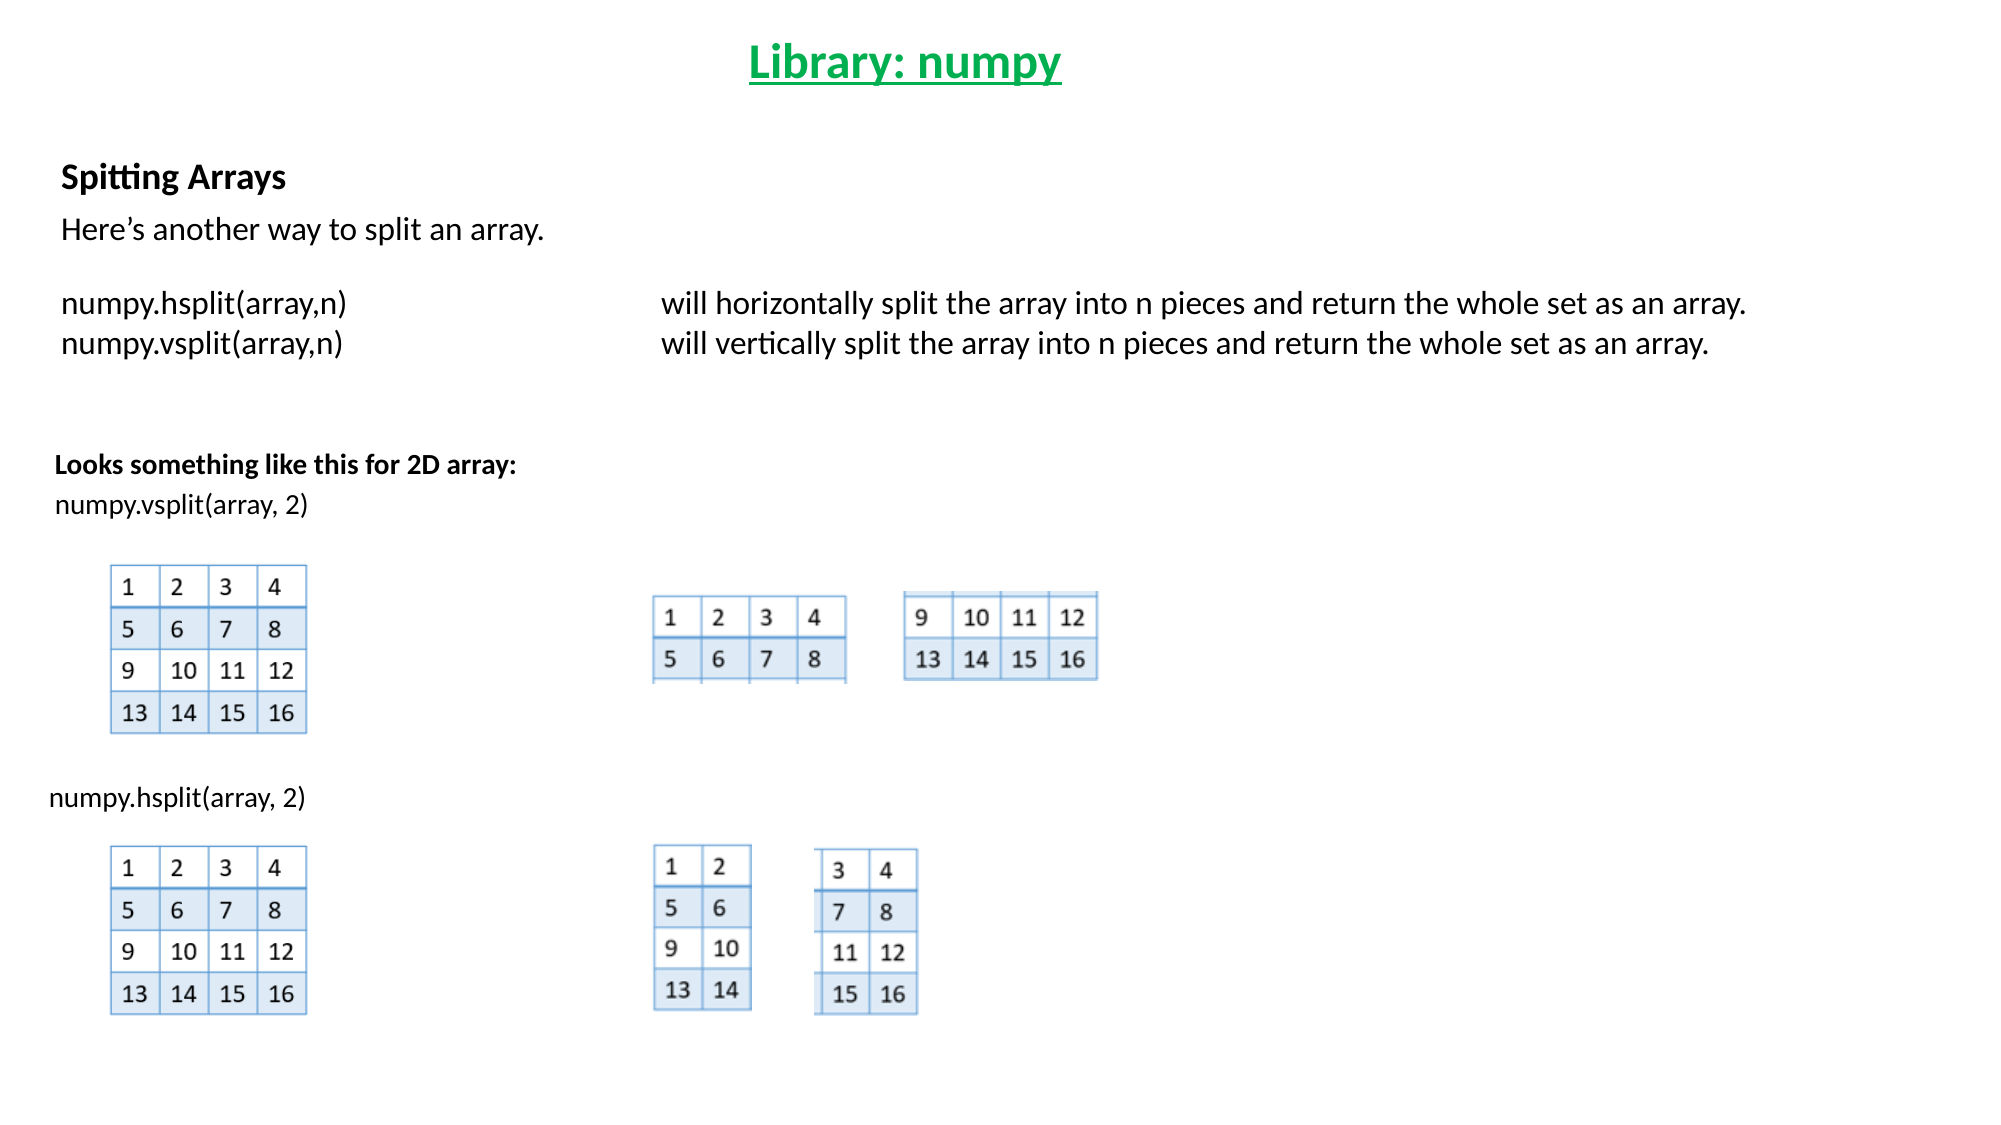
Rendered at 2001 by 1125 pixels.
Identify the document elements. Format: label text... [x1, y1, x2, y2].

text_box Here’s another way to split an array. [46, 200, 750, 255]
text_box Library: numpy [734, 21, 1077, 97]
picture [649, 837, 752, 1013]
picture [648, 588, 854, 685]
picture [102, 836, 313, 1019]
picture [102, 555, 313, 738]
text_box numpy.vsplit(array, 2) [40, 488, 326, 598]
picture [896, 591, 1107, 681]
text_box numpy.hsplit(array,n) will horizontally split the array into n pieces and return the whole set as an array. numpy.vsplit(array,n) will vertically split the array into n pieces and return the whole set as an array. [46, 274, 1784, 369]
picture [814, 841, 927, 1019]
text_box Spitting Arrays [46, 144, 544, 204]
text_box Looks something like this for 2D array: [40, 438, 586, 488]
text_box numpy.hsplit(array, 2) [34, 771, 359, 821]
